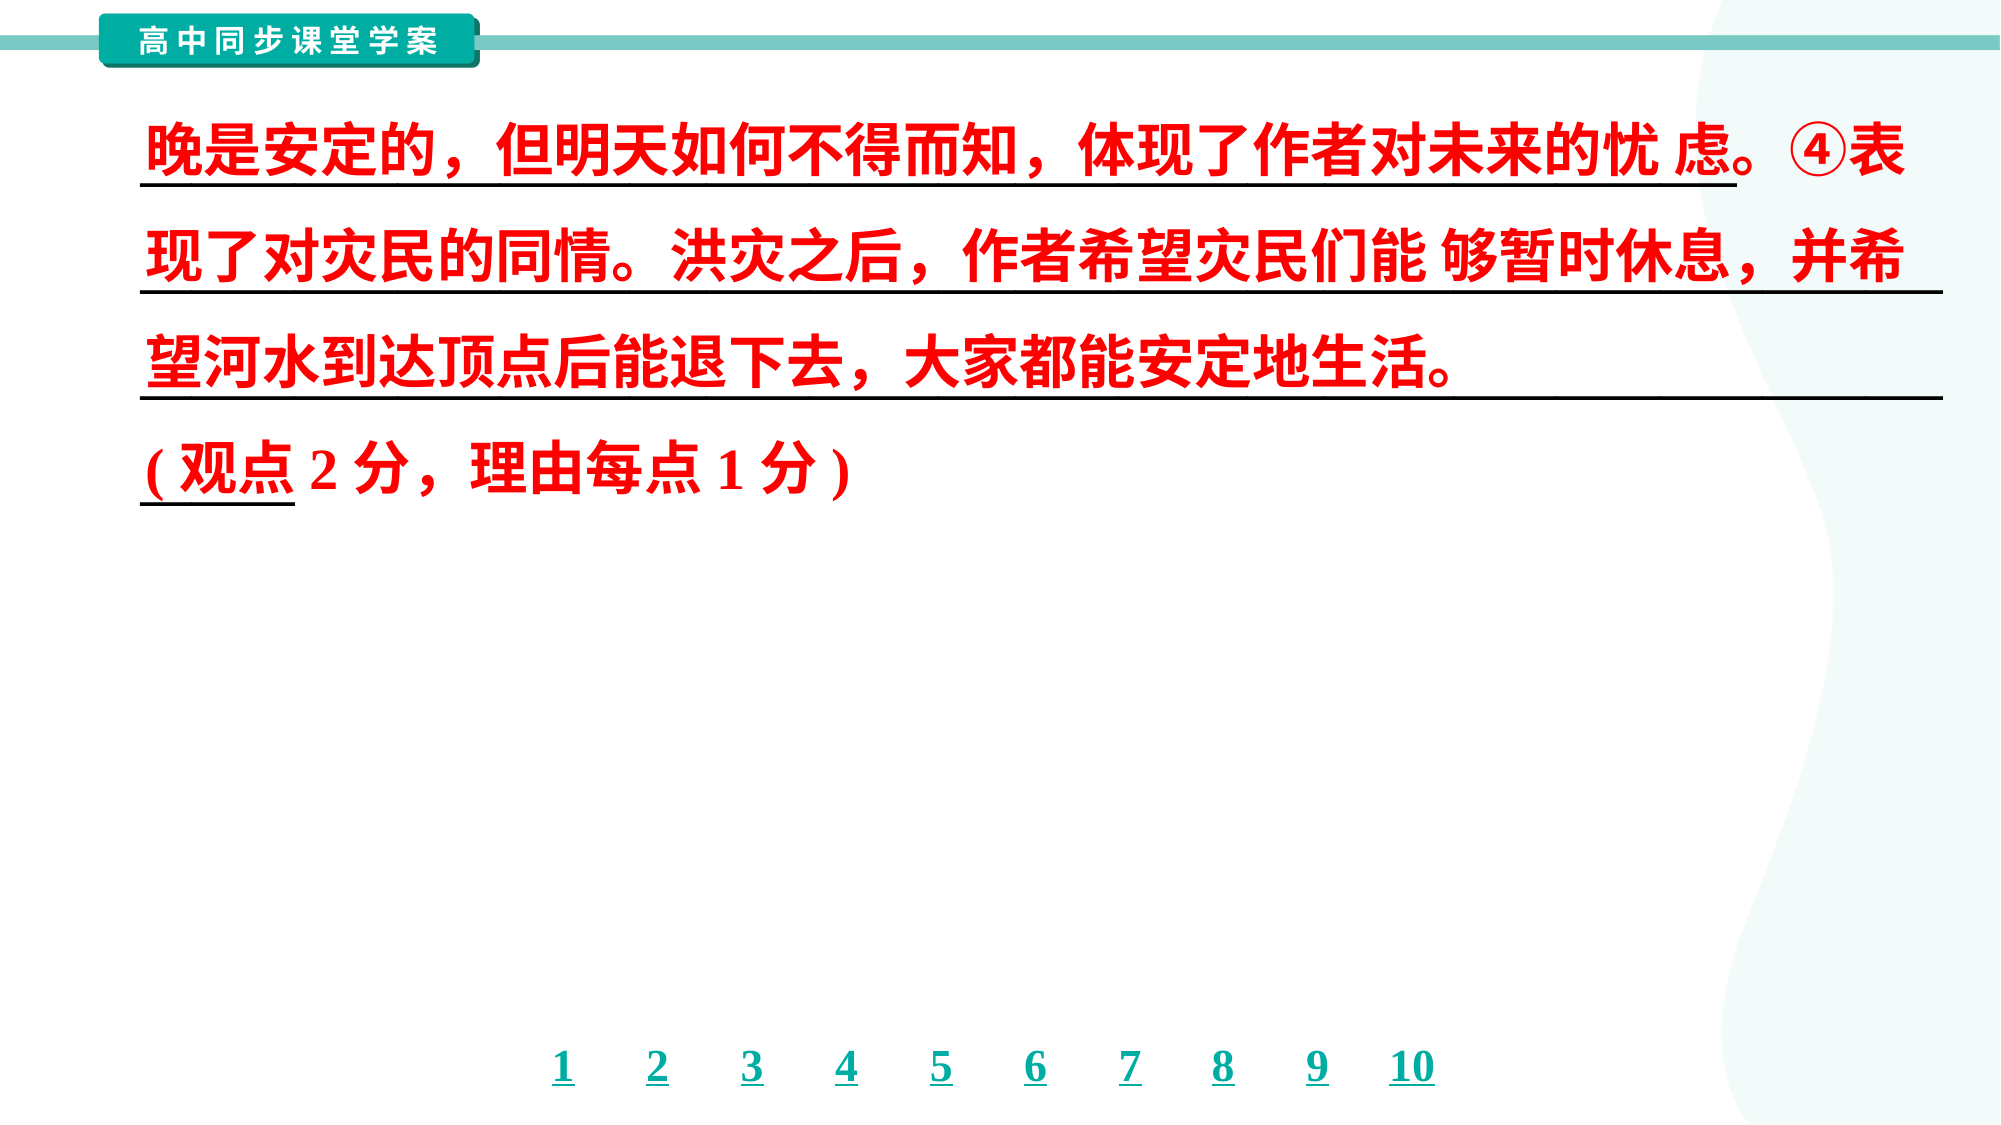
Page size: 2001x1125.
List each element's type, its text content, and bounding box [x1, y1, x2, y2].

text_box ______________________________________________________________ __________________________________________________________________________________________________________________________________________________ [125, 76, 1965, 550]
picture [0, 0, 2000, 1125]
